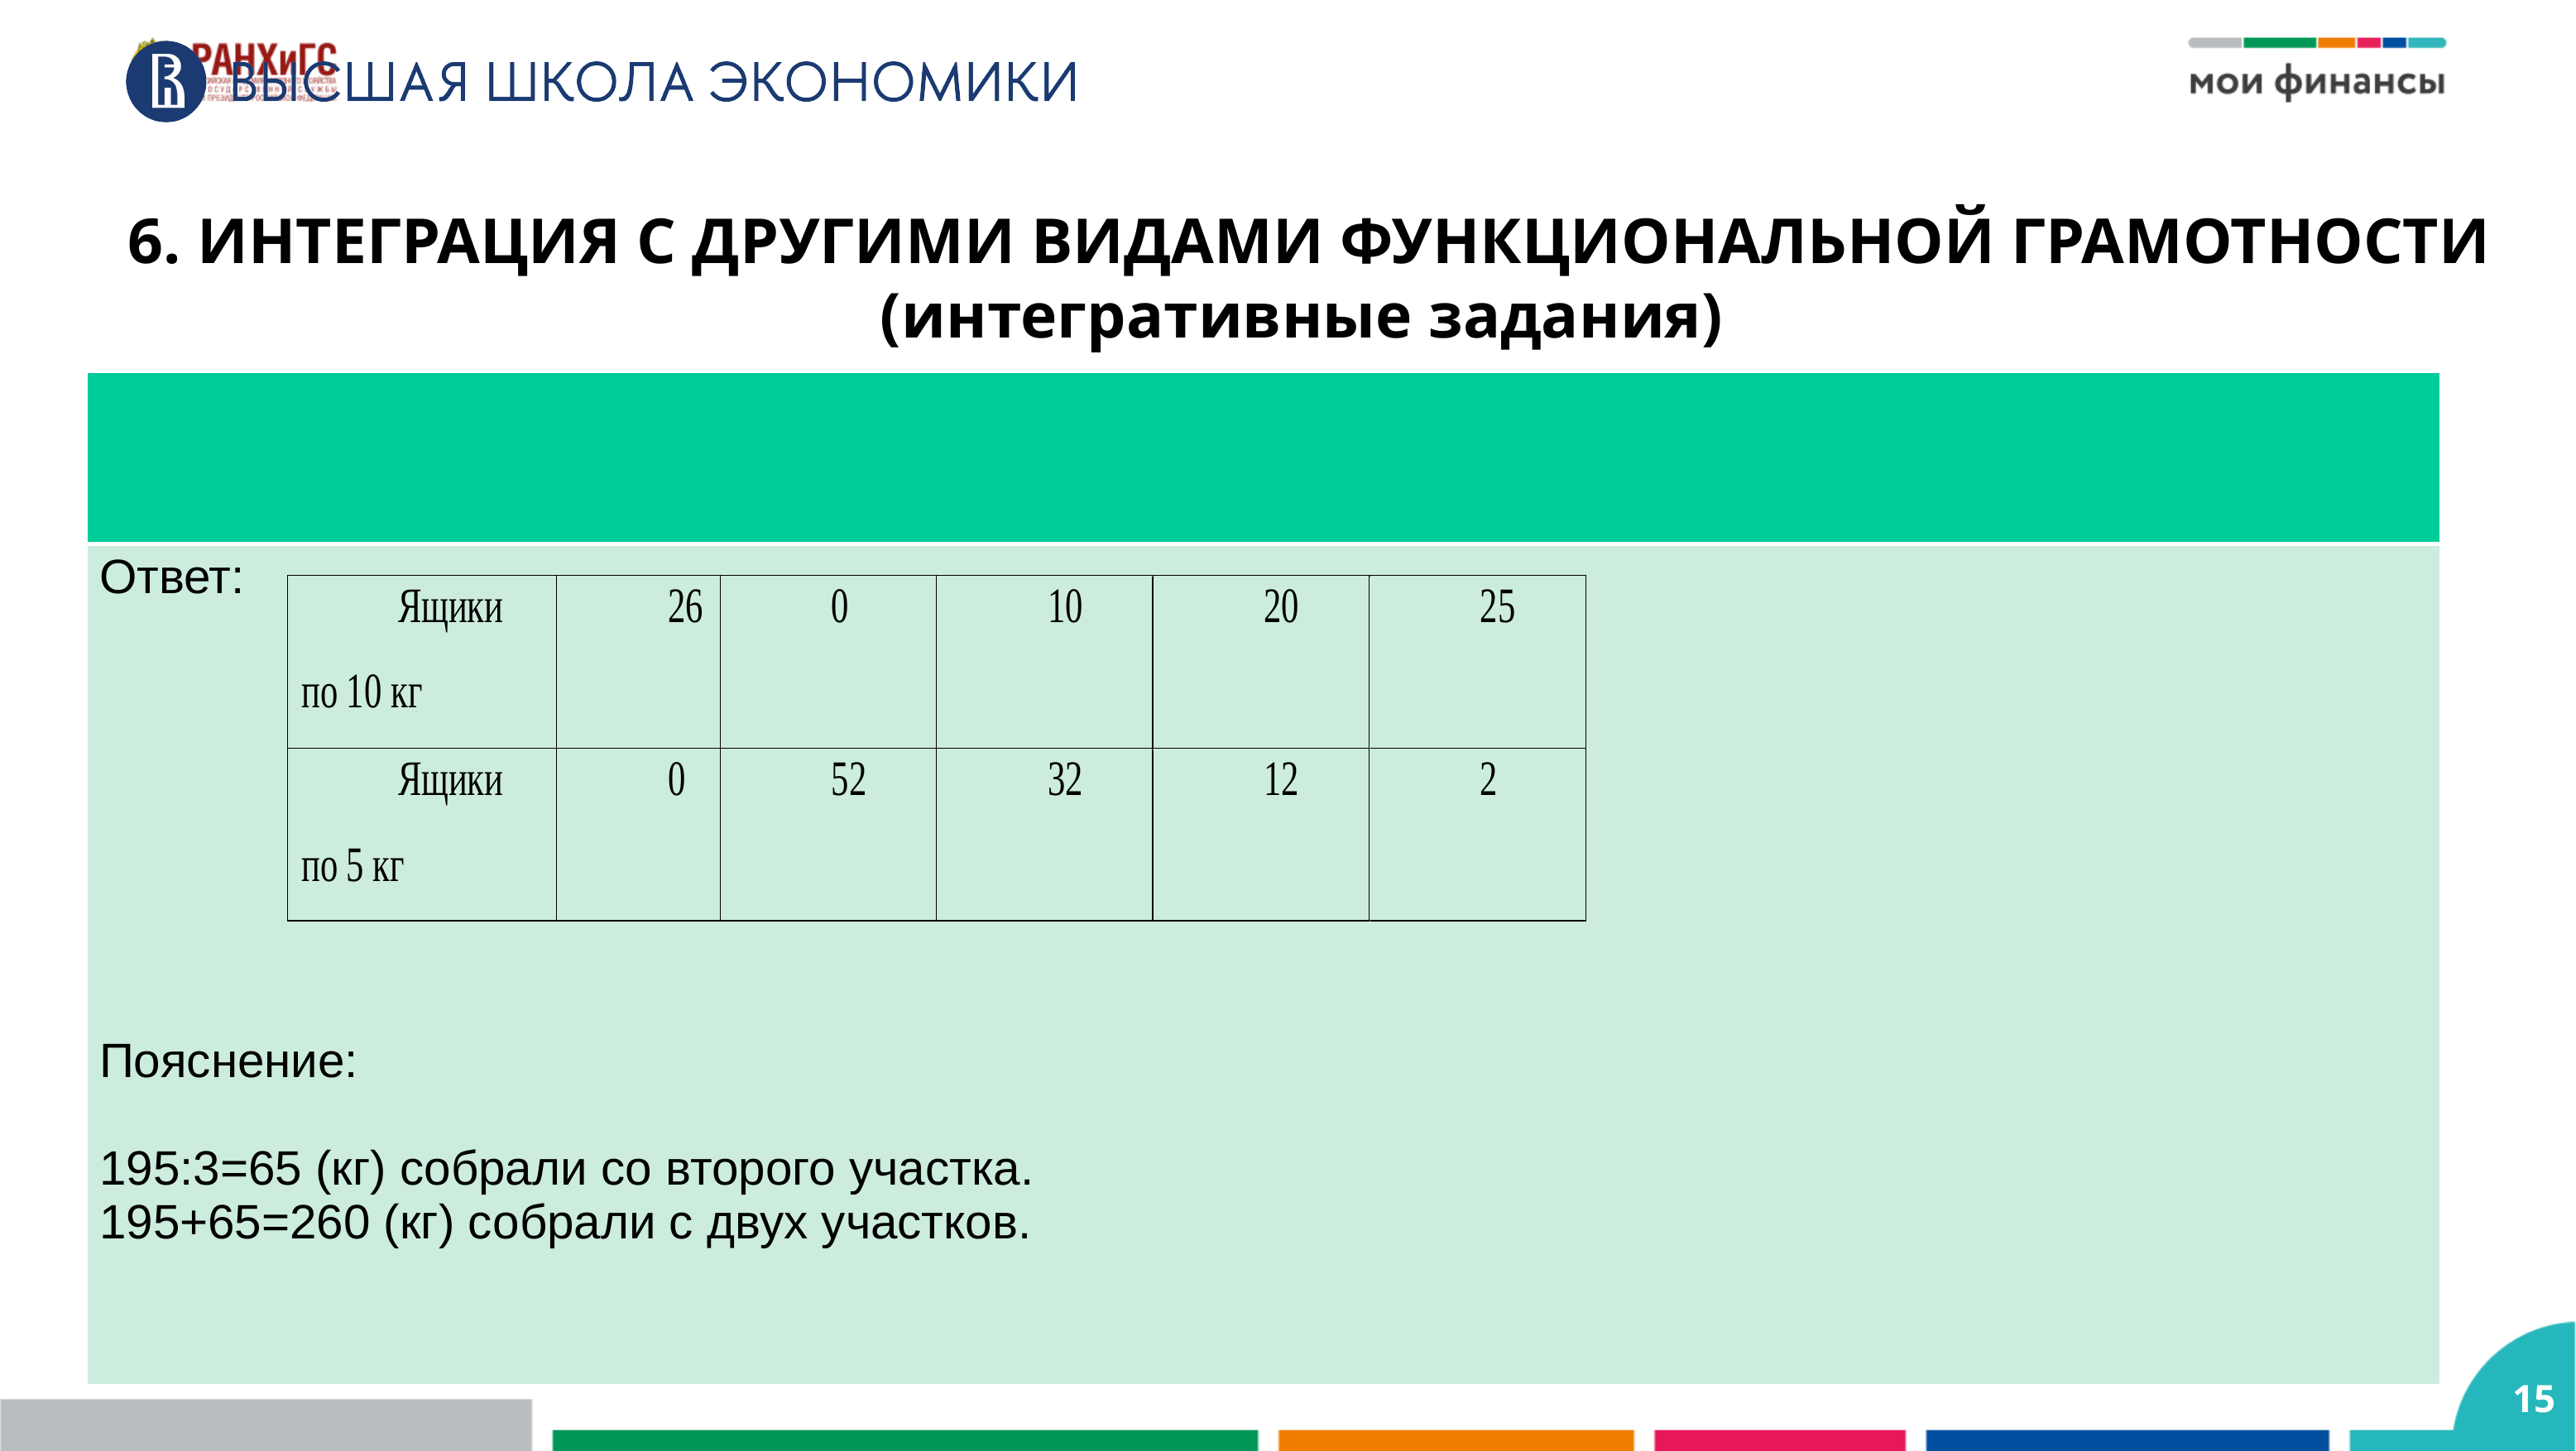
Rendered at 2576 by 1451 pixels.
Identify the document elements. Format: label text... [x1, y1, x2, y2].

text_box 6. ИНТЕГРАЦИЯ С ДРУГИМИ ВИДАМИ ФУНКЦИОНАЛЬНОЙ ГРАМОТНОСТИ (интегративные задания) [44, 192, 2576, 435]
picture [0, 0, 2576, 1451]
table_cell Ответ: Пояснение: 195:3=65 (кг) собрали со второго участка. 195+65=260 (кг) собрали с двух участков. [88, 546, 2439, 1384]
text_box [286, 574, 2334, 967]
table_header [88, 373, 2439, 542]
slide_number 15 [2470, 1365, 2576, 1430]
